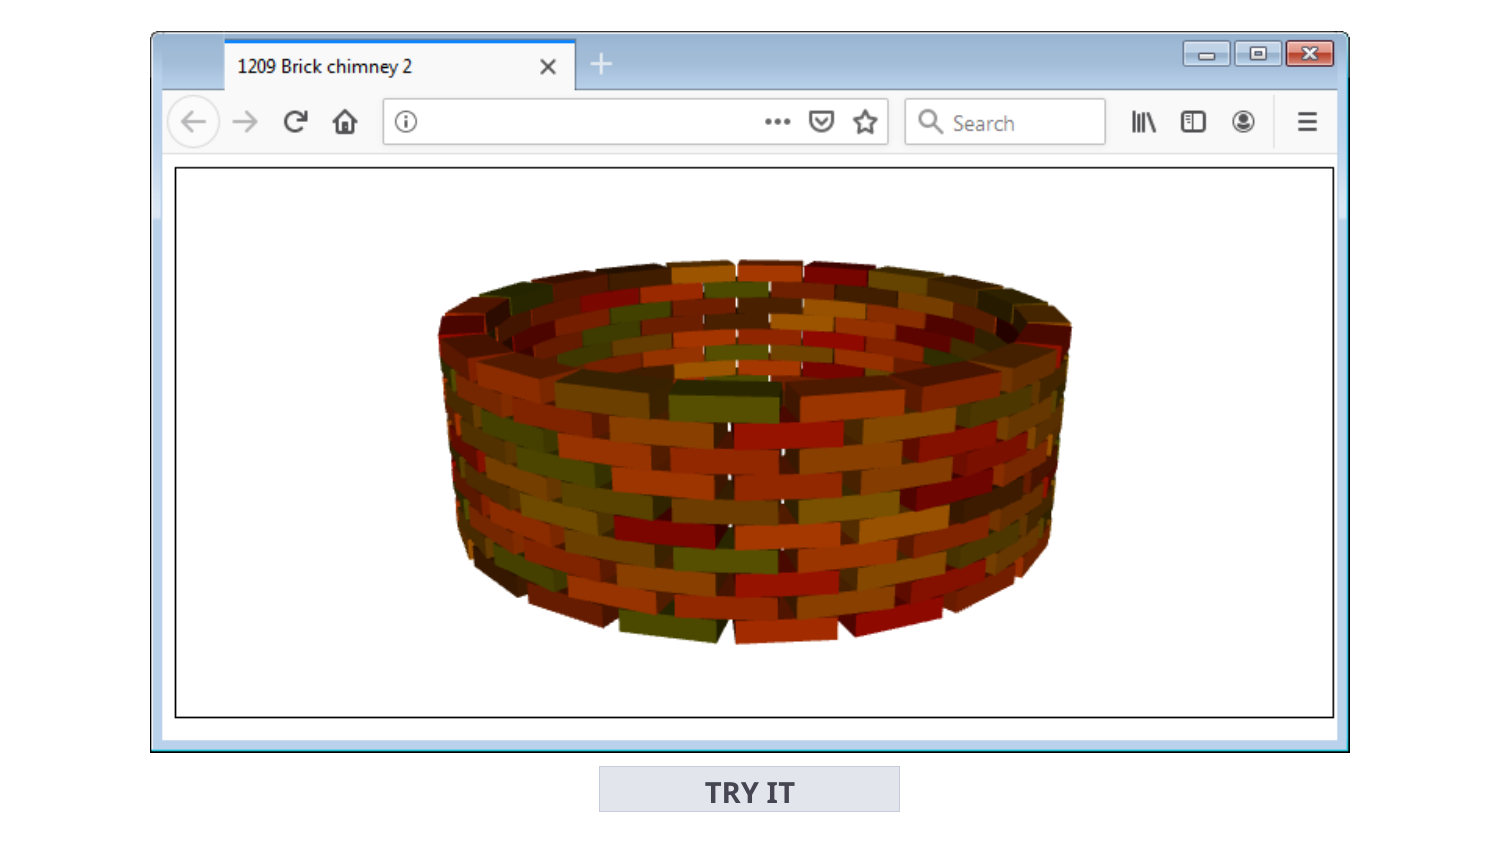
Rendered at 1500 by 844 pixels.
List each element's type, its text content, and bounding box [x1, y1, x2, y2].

picture [149, 31, 1351, 753]
text_box TRY IT [599, 766, 900, 812]
